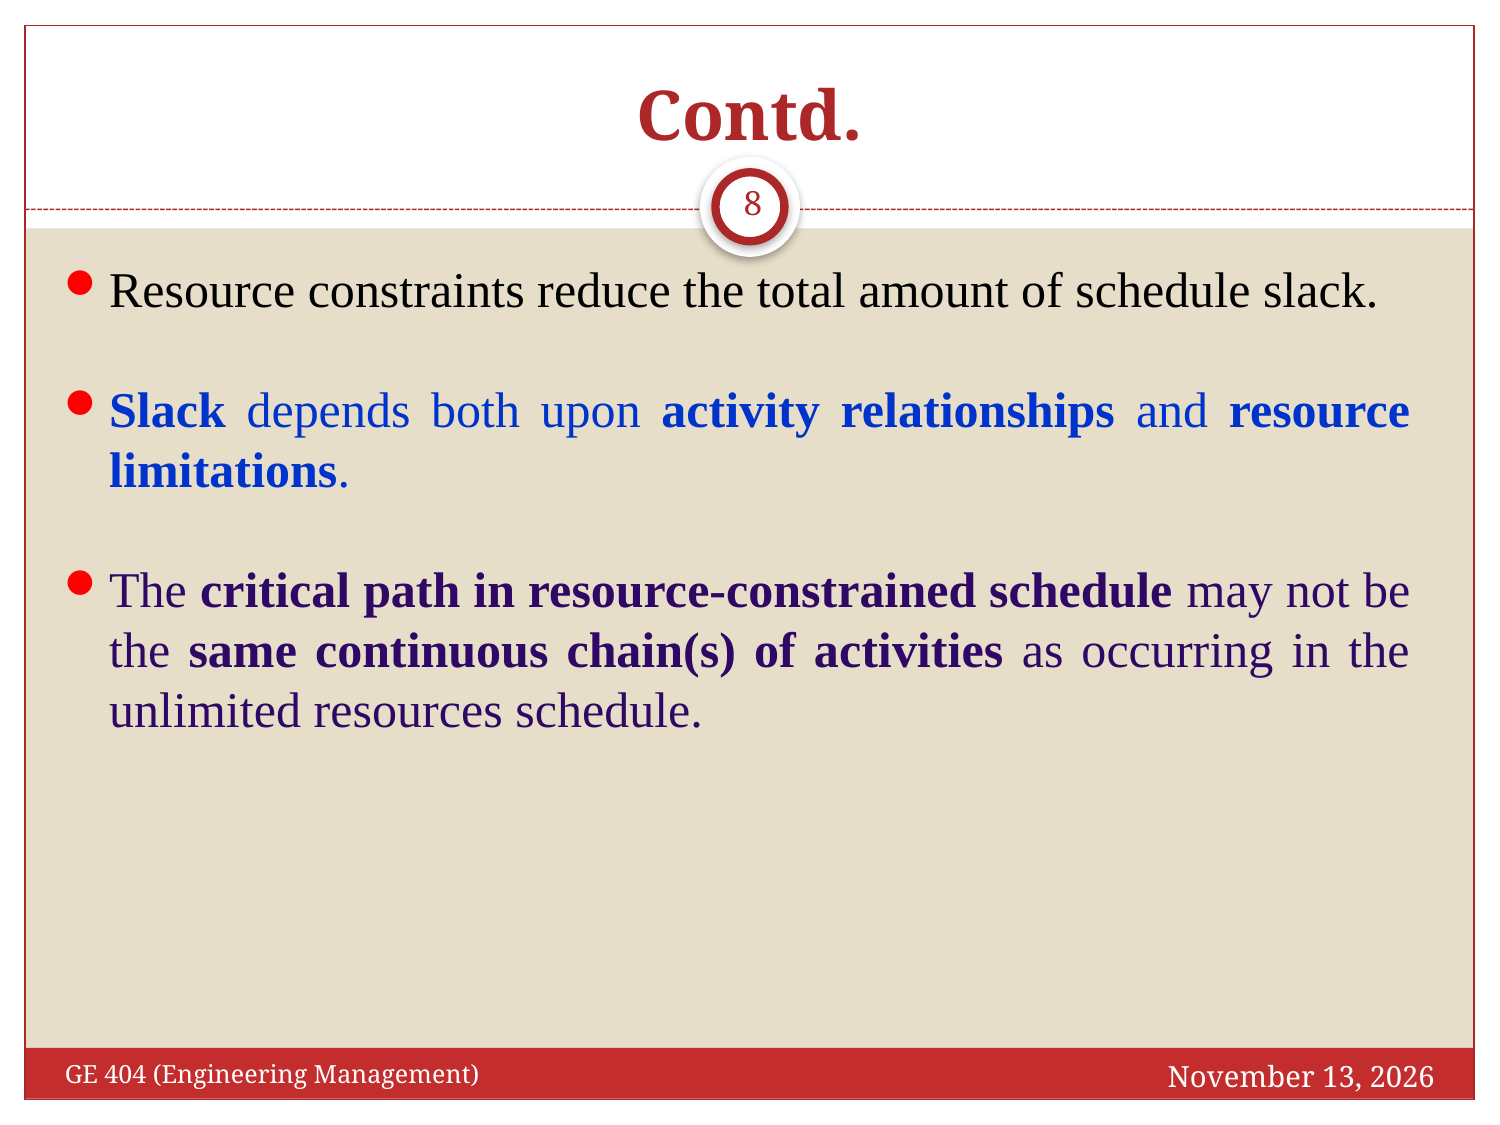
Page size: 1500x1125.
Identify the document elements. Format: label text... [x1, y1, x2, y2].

footer GE 404 (Engineering Management) [50, 1051, 638, 1112]
title Contd. [49, 37, 1450, 162]
list Resource constraints reduce the total amount of schedule slack. Slack depends both upon activity relationships and resource limitations. The critical path in resource-constrained schedule may not be the same continuous chain(s) of activities as occurring in the unlimited resources schedule. [49, 250, 1425, 1001]
slide_number 8 [715, 168, 791, 241]
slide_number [950, 1050, 1450, 1111]
